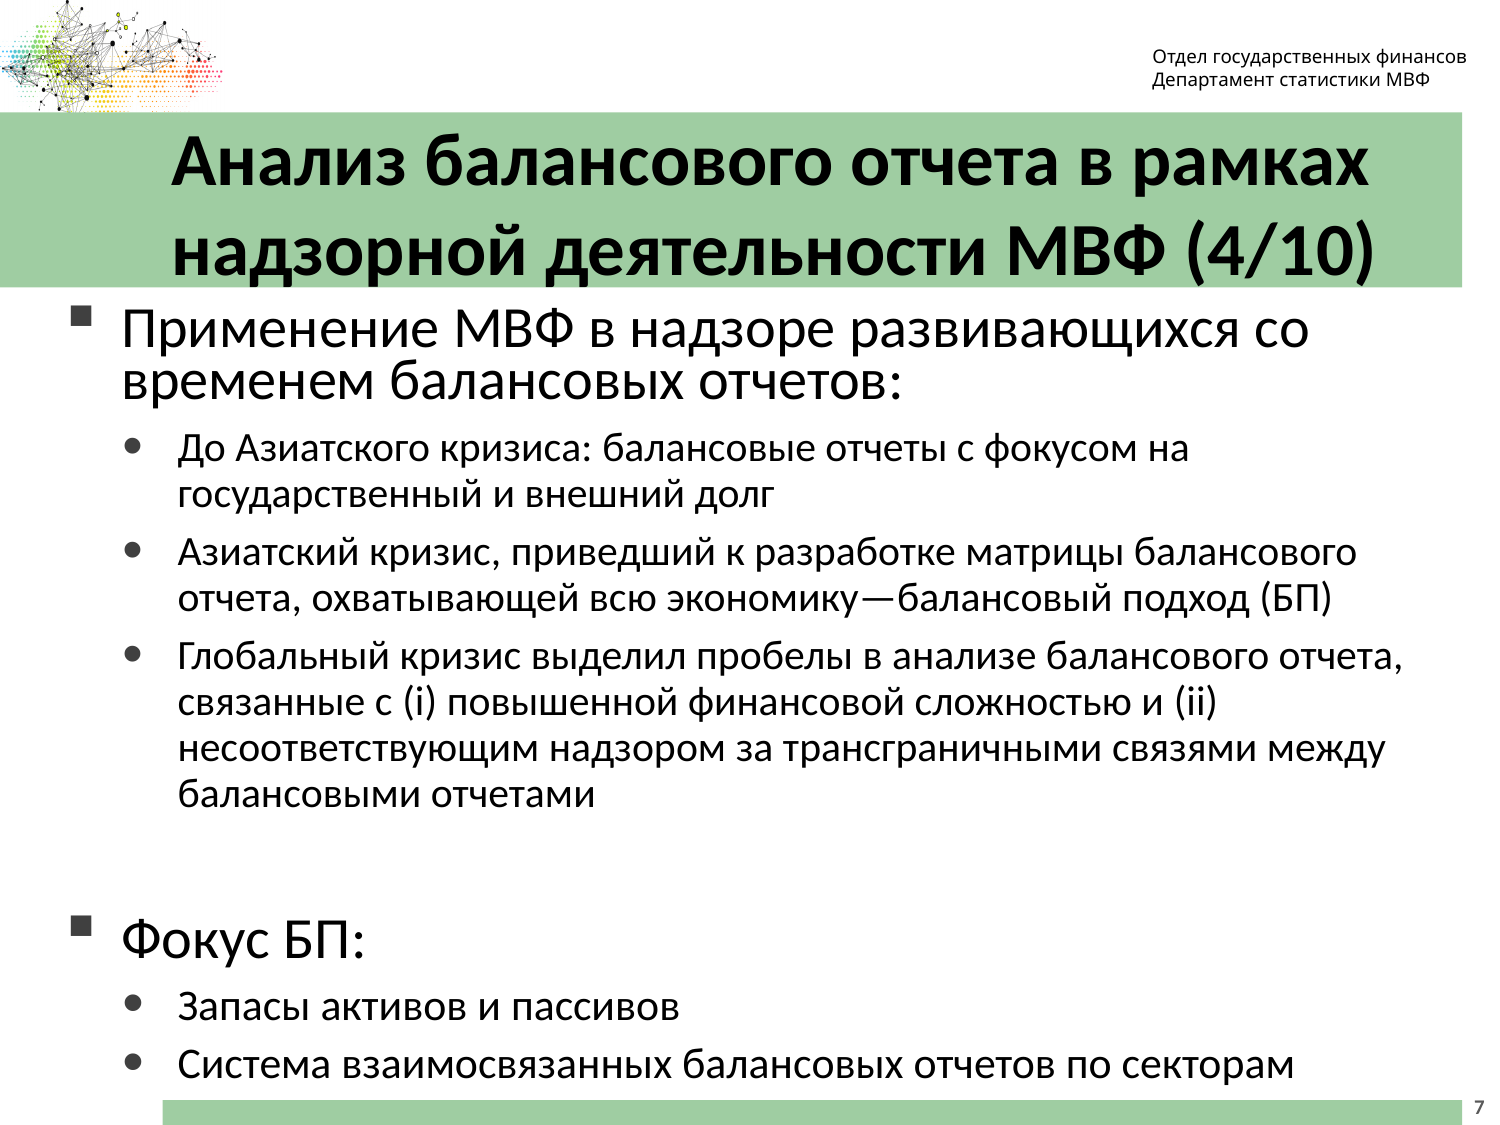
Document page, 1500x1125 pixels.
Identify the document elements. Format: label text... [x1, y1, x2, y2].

slide_number 7 [1441, 1074, 1500, 1125]
title Анализ балансового отчета в рамках надзорной деятельности МВФ (4/10) [0, 112, 1463, 288]
list Применение МВФ в надзоре развивающихся со временем балансовых отчетов: До Азиатского кризиса: балансовые отчеты с фокусом на государственный и внешний долг Азиатский кризис, приведший к разработке матрицы балансового отчета, охватывающей всю экономику—балансовый подход (БП) Глобальный кризис выделил пробелы в анализе балансового отчета, связанные с (i) повышенной финансовой сложностью и (ii) несоответствующим надзором за трансграничными связями между балансовыми отчетами Фокус БП: Запасы активов и пассивов Система взаимосвязанных балансовых отчетов по секторам [50, 299, 1463, 1088]
picture [0, 0, 225, 112]
text_box Отдел государственных финансов Департамент статистики МВФ [1137, 37, 1500, 98]
